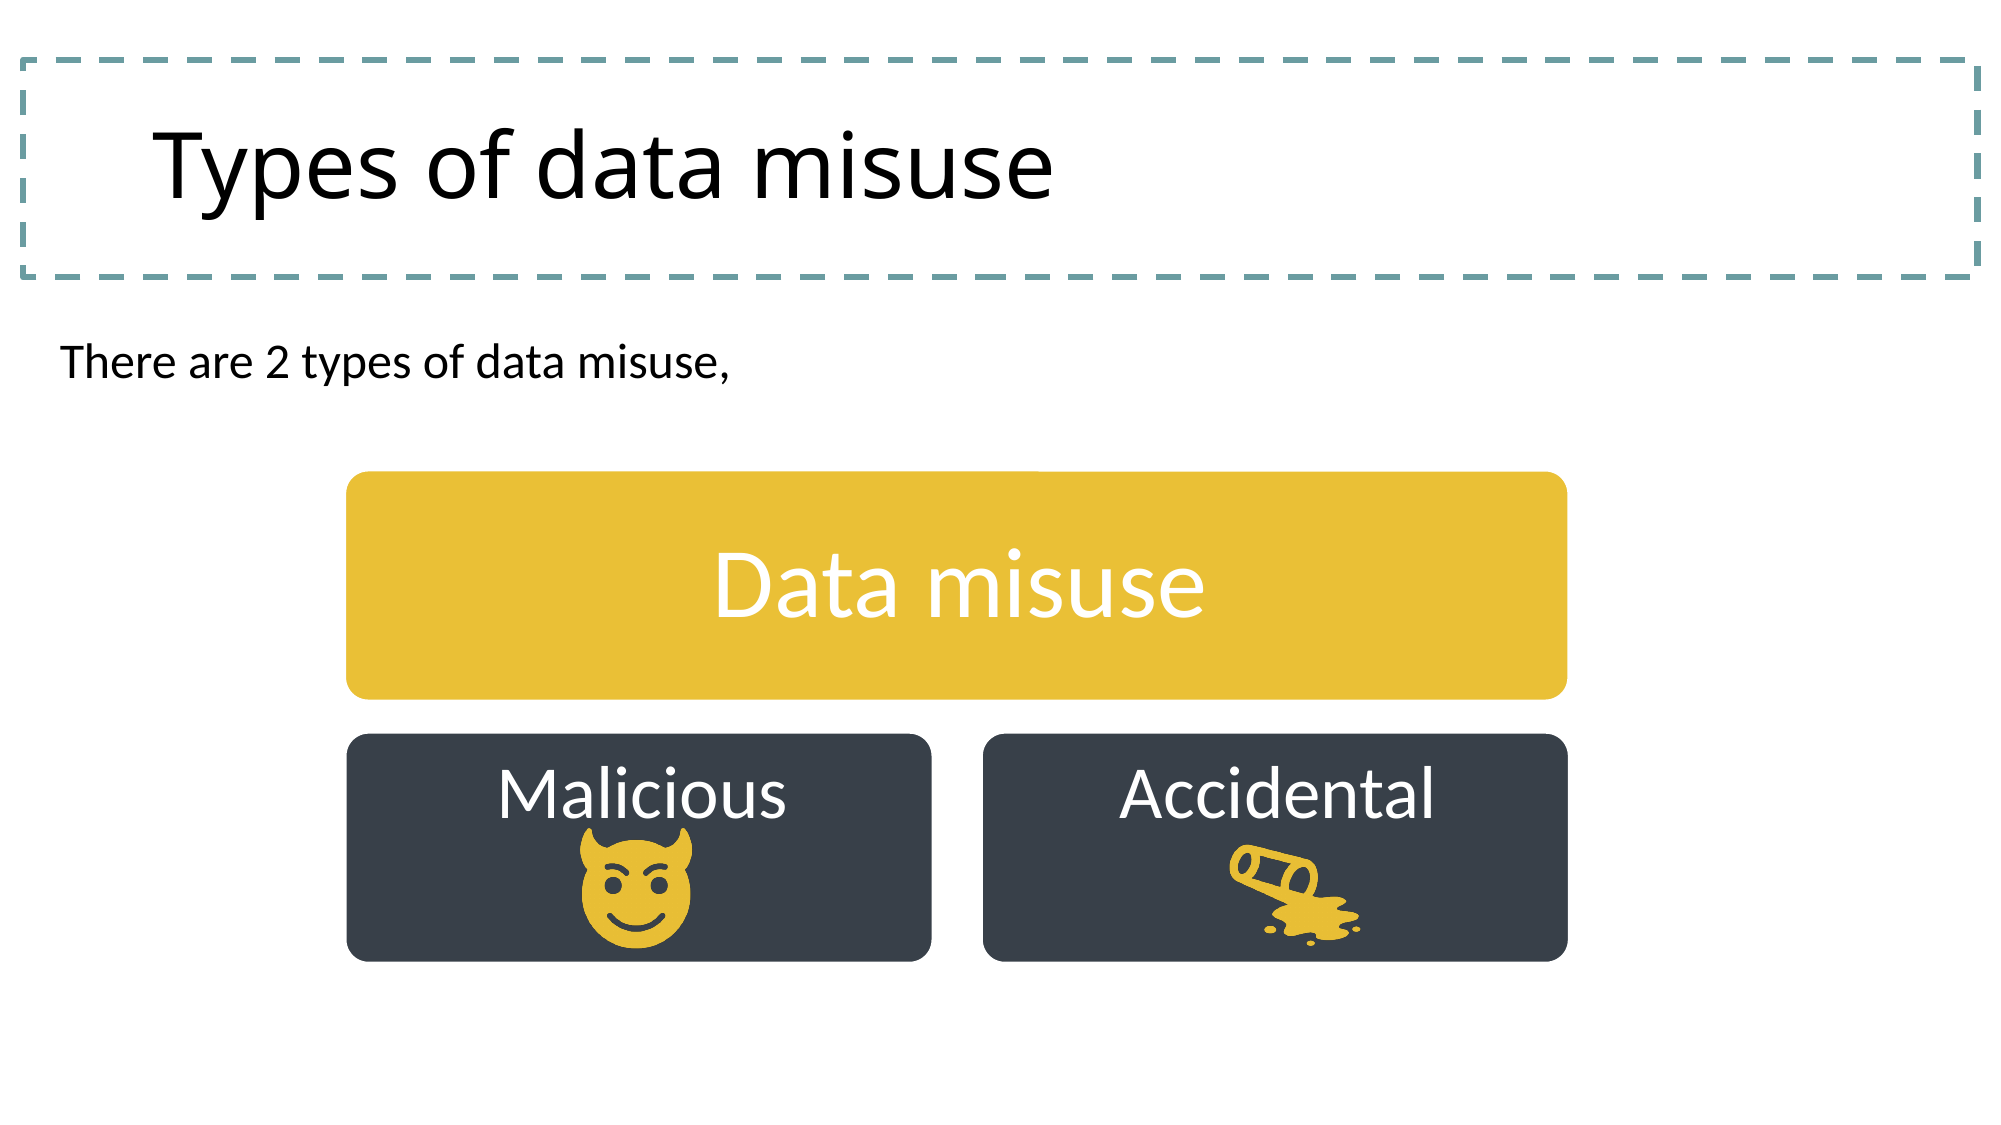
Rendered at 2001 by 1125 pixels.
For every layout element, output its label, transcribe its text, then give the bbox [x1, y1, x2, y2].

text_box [345, 470, 1570, 963]
text_box There are 2 types of data misuse, [45, 321, 1934, 397]
picture [567, 825, 705, 963]
title Types of data misuse [137, 59, 1863, 278]
picture [1226, 825, 1364, 963]
